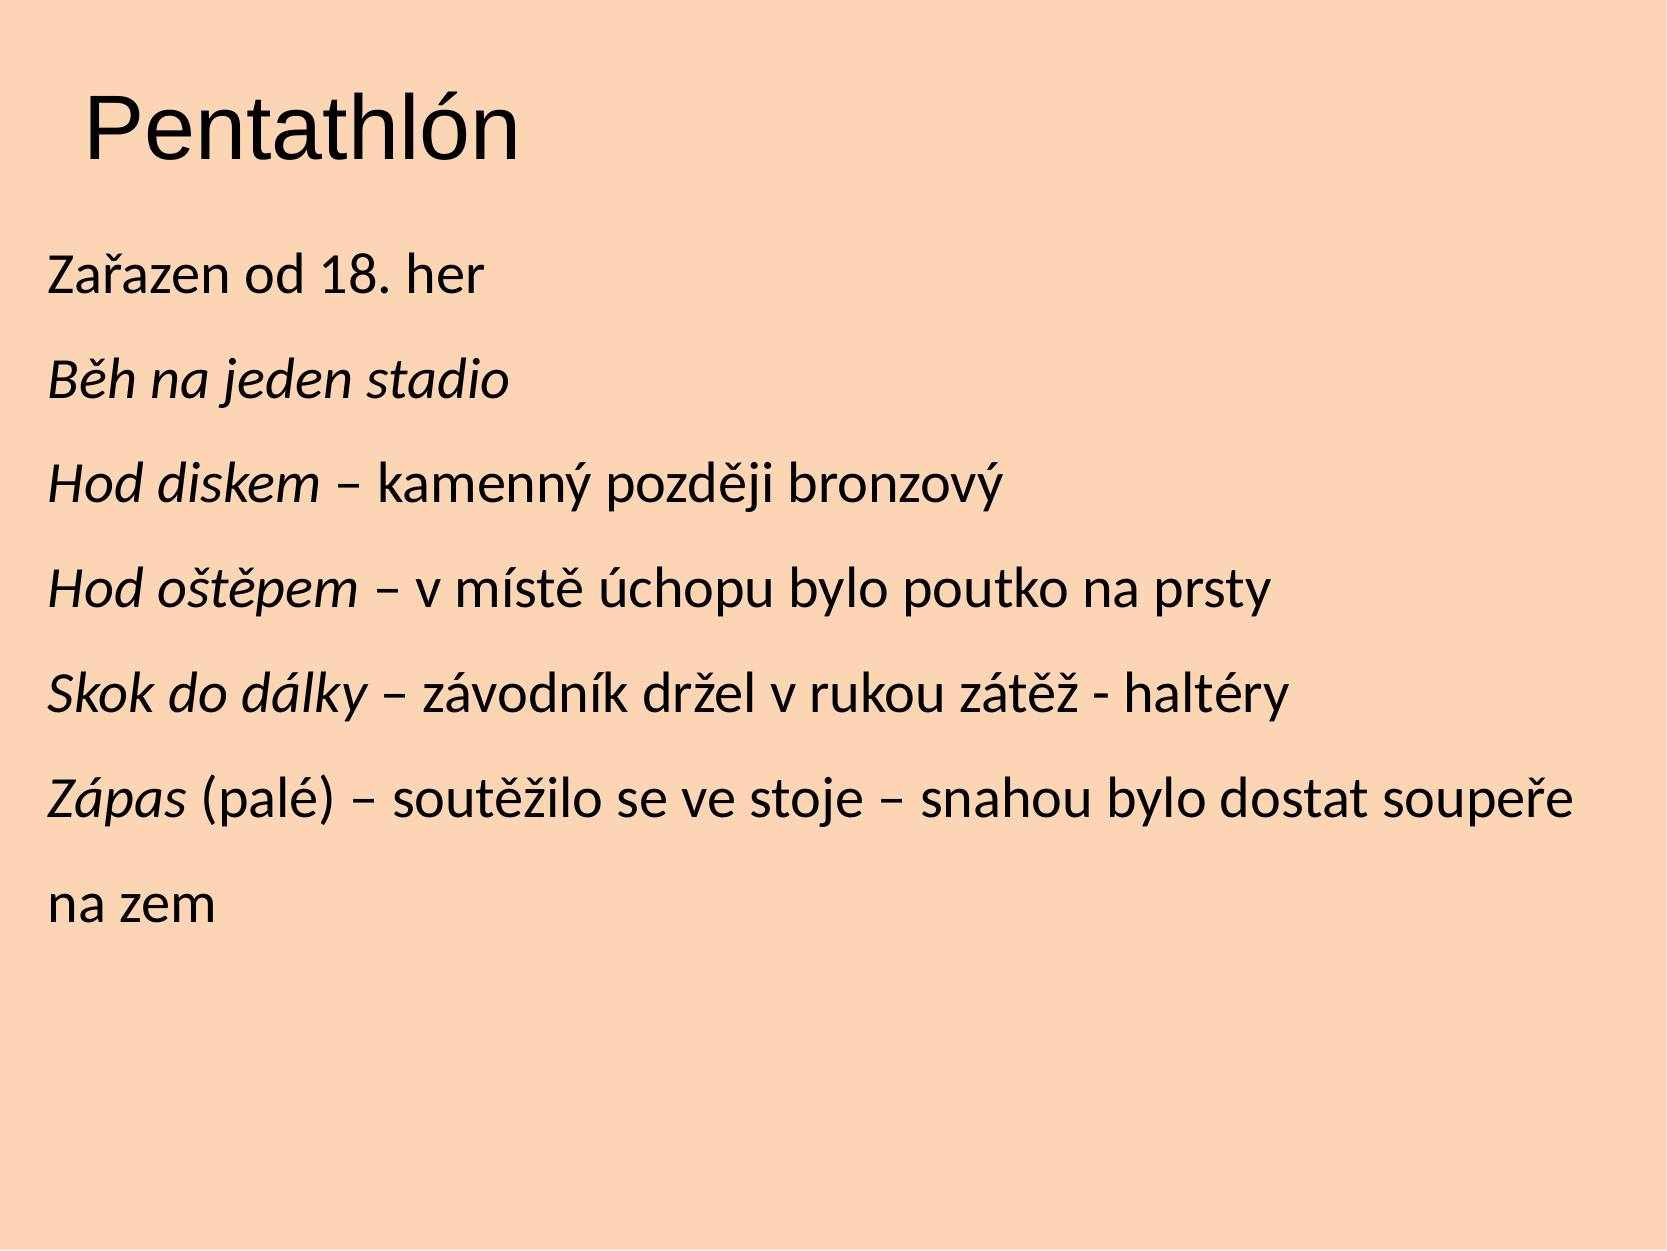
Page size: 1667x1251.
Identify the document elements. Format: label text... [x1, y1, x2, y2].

title Pentathlón [65, 34, 1602, 199]
list Zařazen od 18. her Běh na jeden stadio Hod diskem – kamenný později bronzový Hod oštěpem – v místě úchopu bylo poutko na prsty Skok do dálky – závodník držel v rukou zátěž - haltéry Zápas (palé) – soutěžilo se ve stoje – snahou bylo dostat soupeře na zem [30, 199, 1639, 1181]
